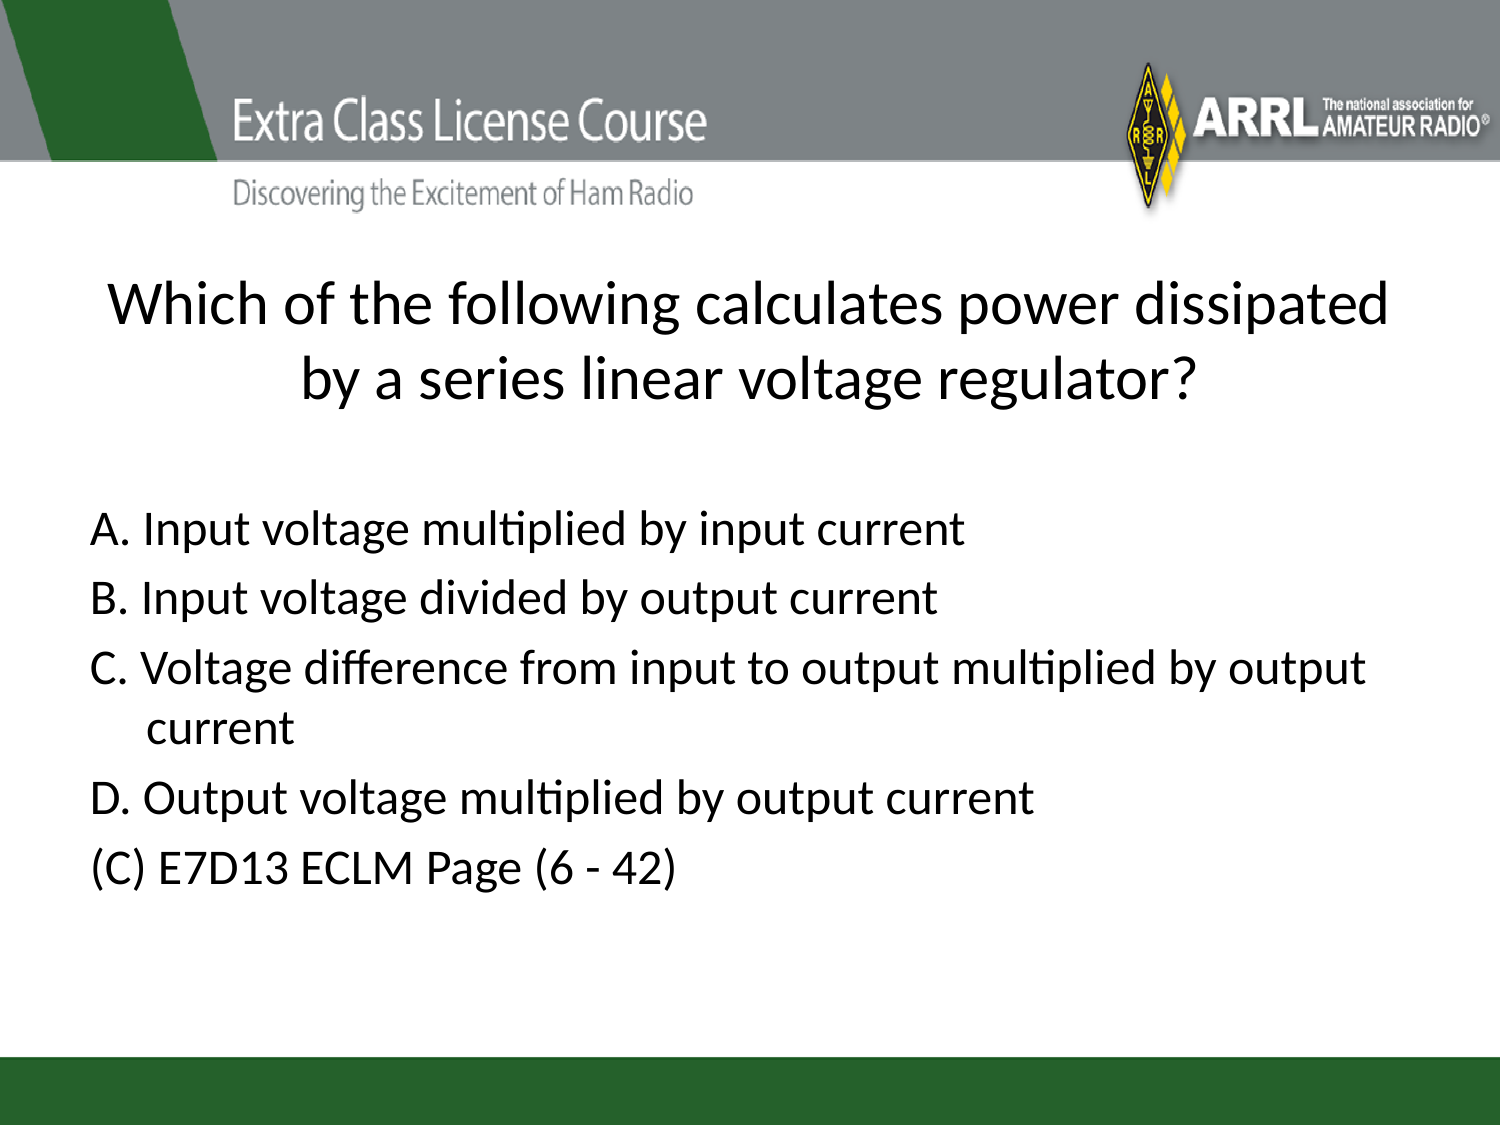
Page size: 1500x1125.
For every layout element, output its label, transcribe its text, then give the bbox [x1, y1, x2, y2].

list A. Input voltage multiplied by input current B. Input voltage divided by output current C. Voltage difference from input to output multiplied by output current D. Output voltage multiplied by output current (C) E7D13 ECLM Page (6 - 42) [75, 487, 1425, 1005]
title Which of the following calculates power dissipated by a series linear voltage regulator? [75, 254, 1425, 435]
picture [0, 0, 1500, 1125]
